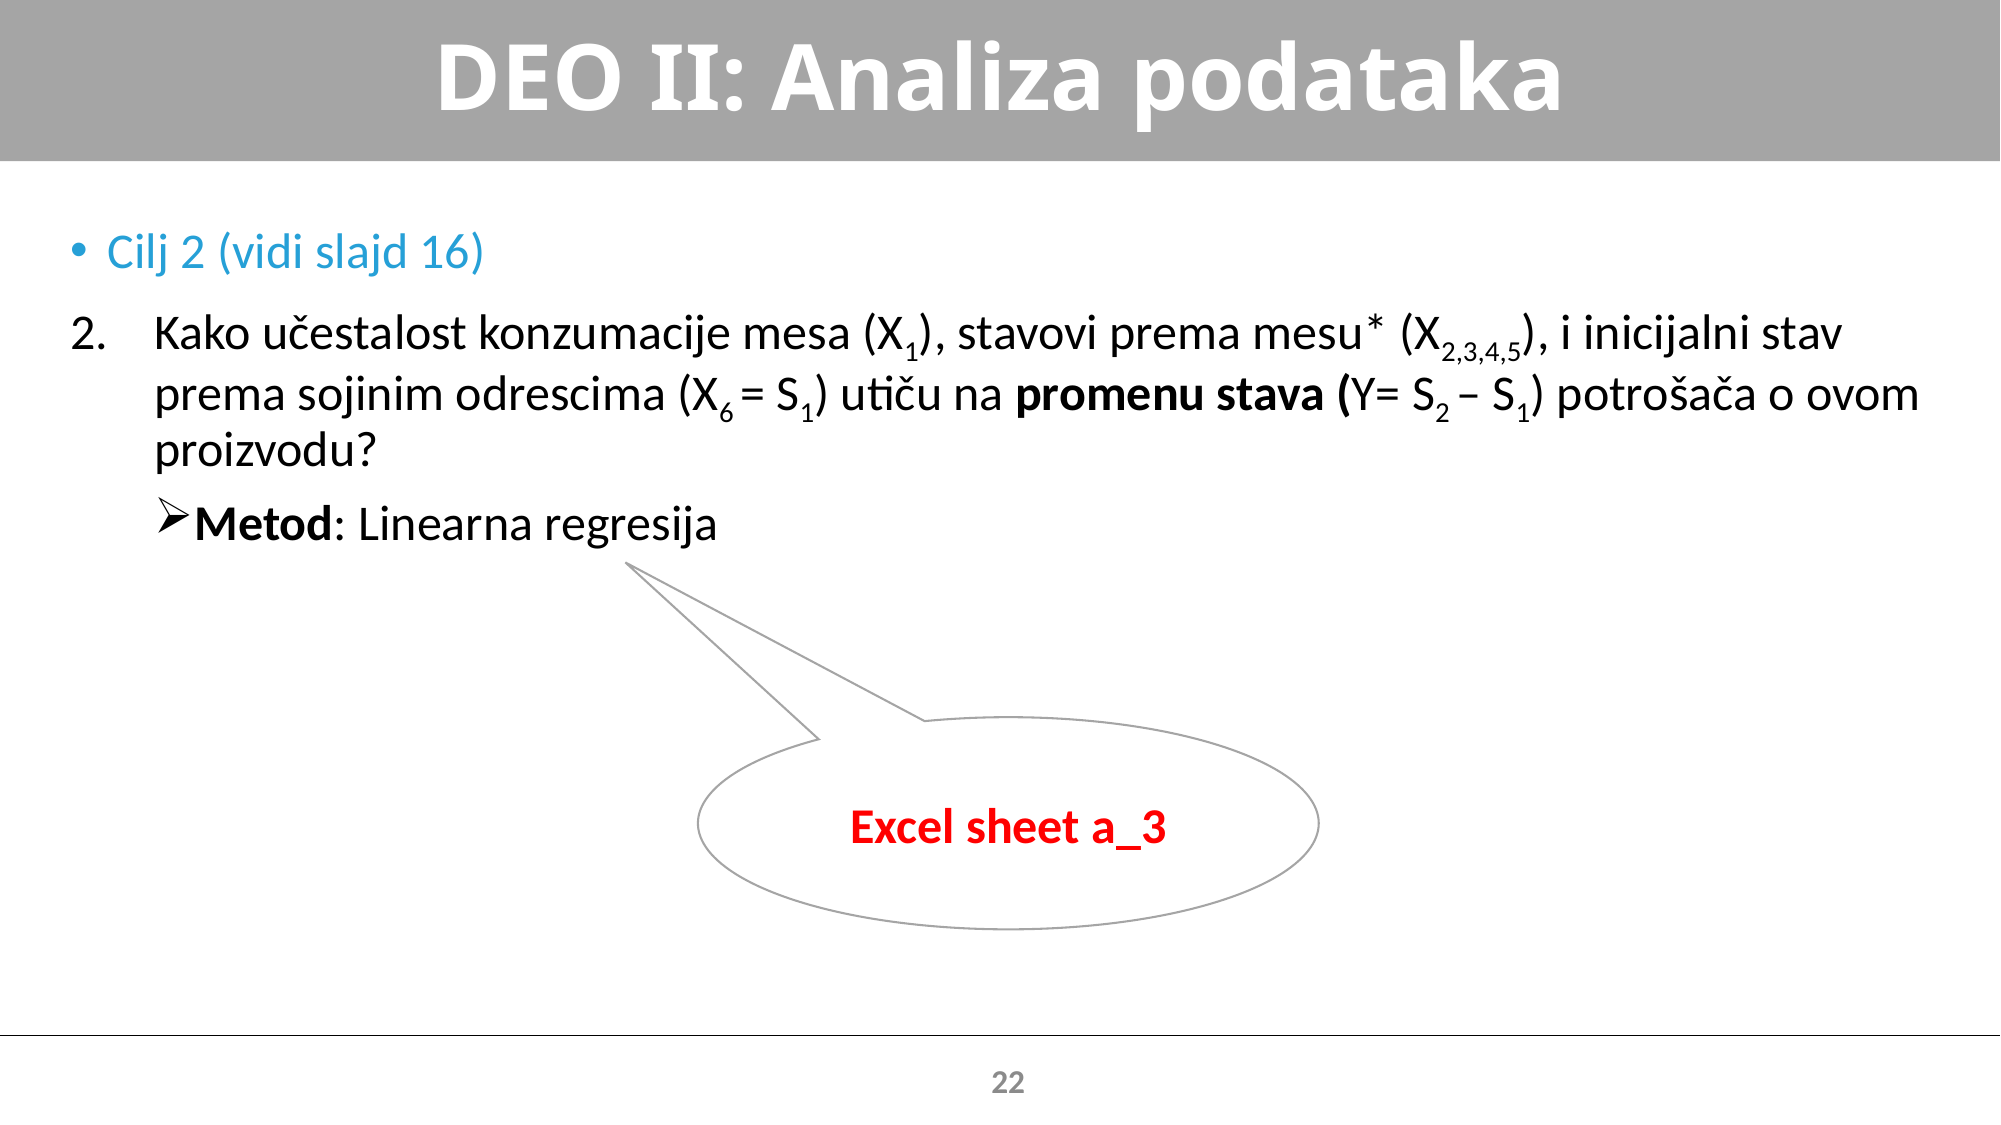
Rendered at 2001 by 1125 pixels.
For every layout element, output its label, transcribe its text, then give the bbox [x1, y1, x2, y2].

slide_number 22 [16, 1036, 2000, 1125]
title DEO II: Analiza podataka [0, 0, 2000, 162]
text_box Excel sheet a_3 [624, 561, 1320, 931]
list Cilj 2 (vidi slajd 16) Kako učestalost konzumacije mesa (X1), stavovi prema mesu* (X2,3,4,5), i inicijalni stav prema sojinim odrescima (X6 = S1) utiču na promenu stava (Y= S2 – S1) potrošača o ovom proizvodu? Metod: Linearna regresija [55, 217, 1962, 853]
